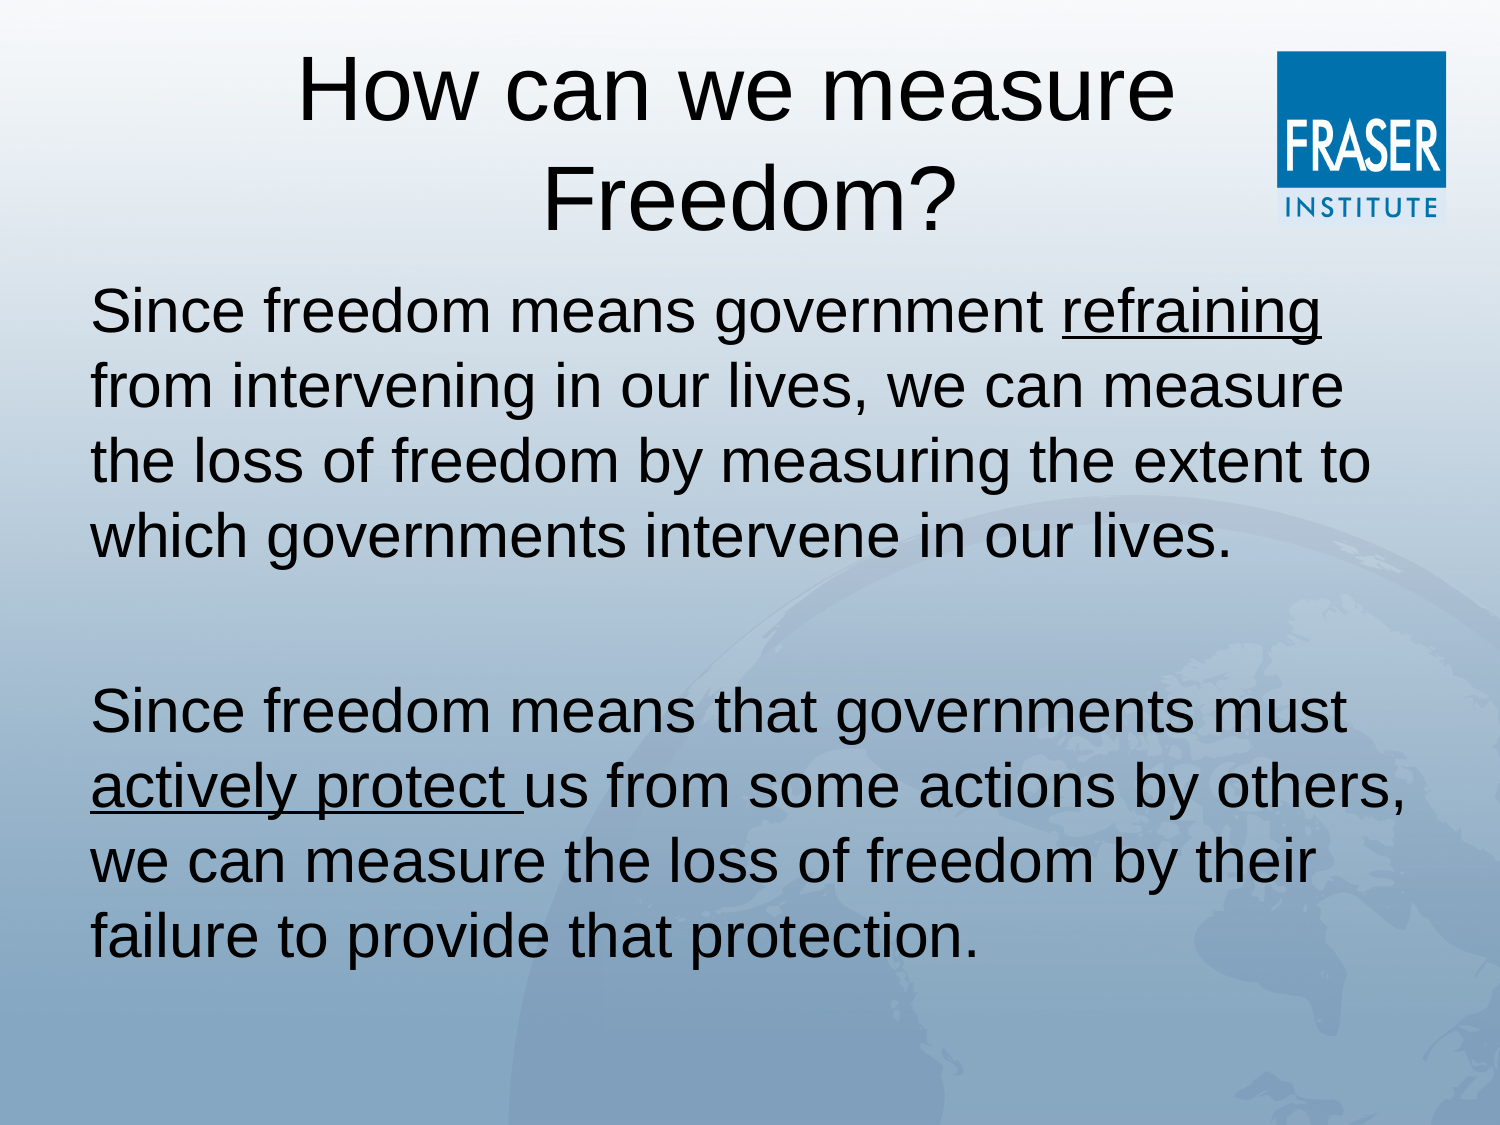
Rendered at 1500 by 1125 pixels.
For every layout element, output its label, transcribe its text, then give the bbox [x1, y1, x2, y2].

title How can we measure Freedom? [75, 45, 1425, 233]
picture [0, 0, 1500, 1125]
list Since freedom means government refraining from intervening in our lives, we can measure the loss of freedom by measuring the extent to which governments intervene in our lives. Since freedom means that governments must actively protect us from some actions by others, we can measure the loss of freedom by their failure to provide that protection. [75, 262, 1425, 1005]
